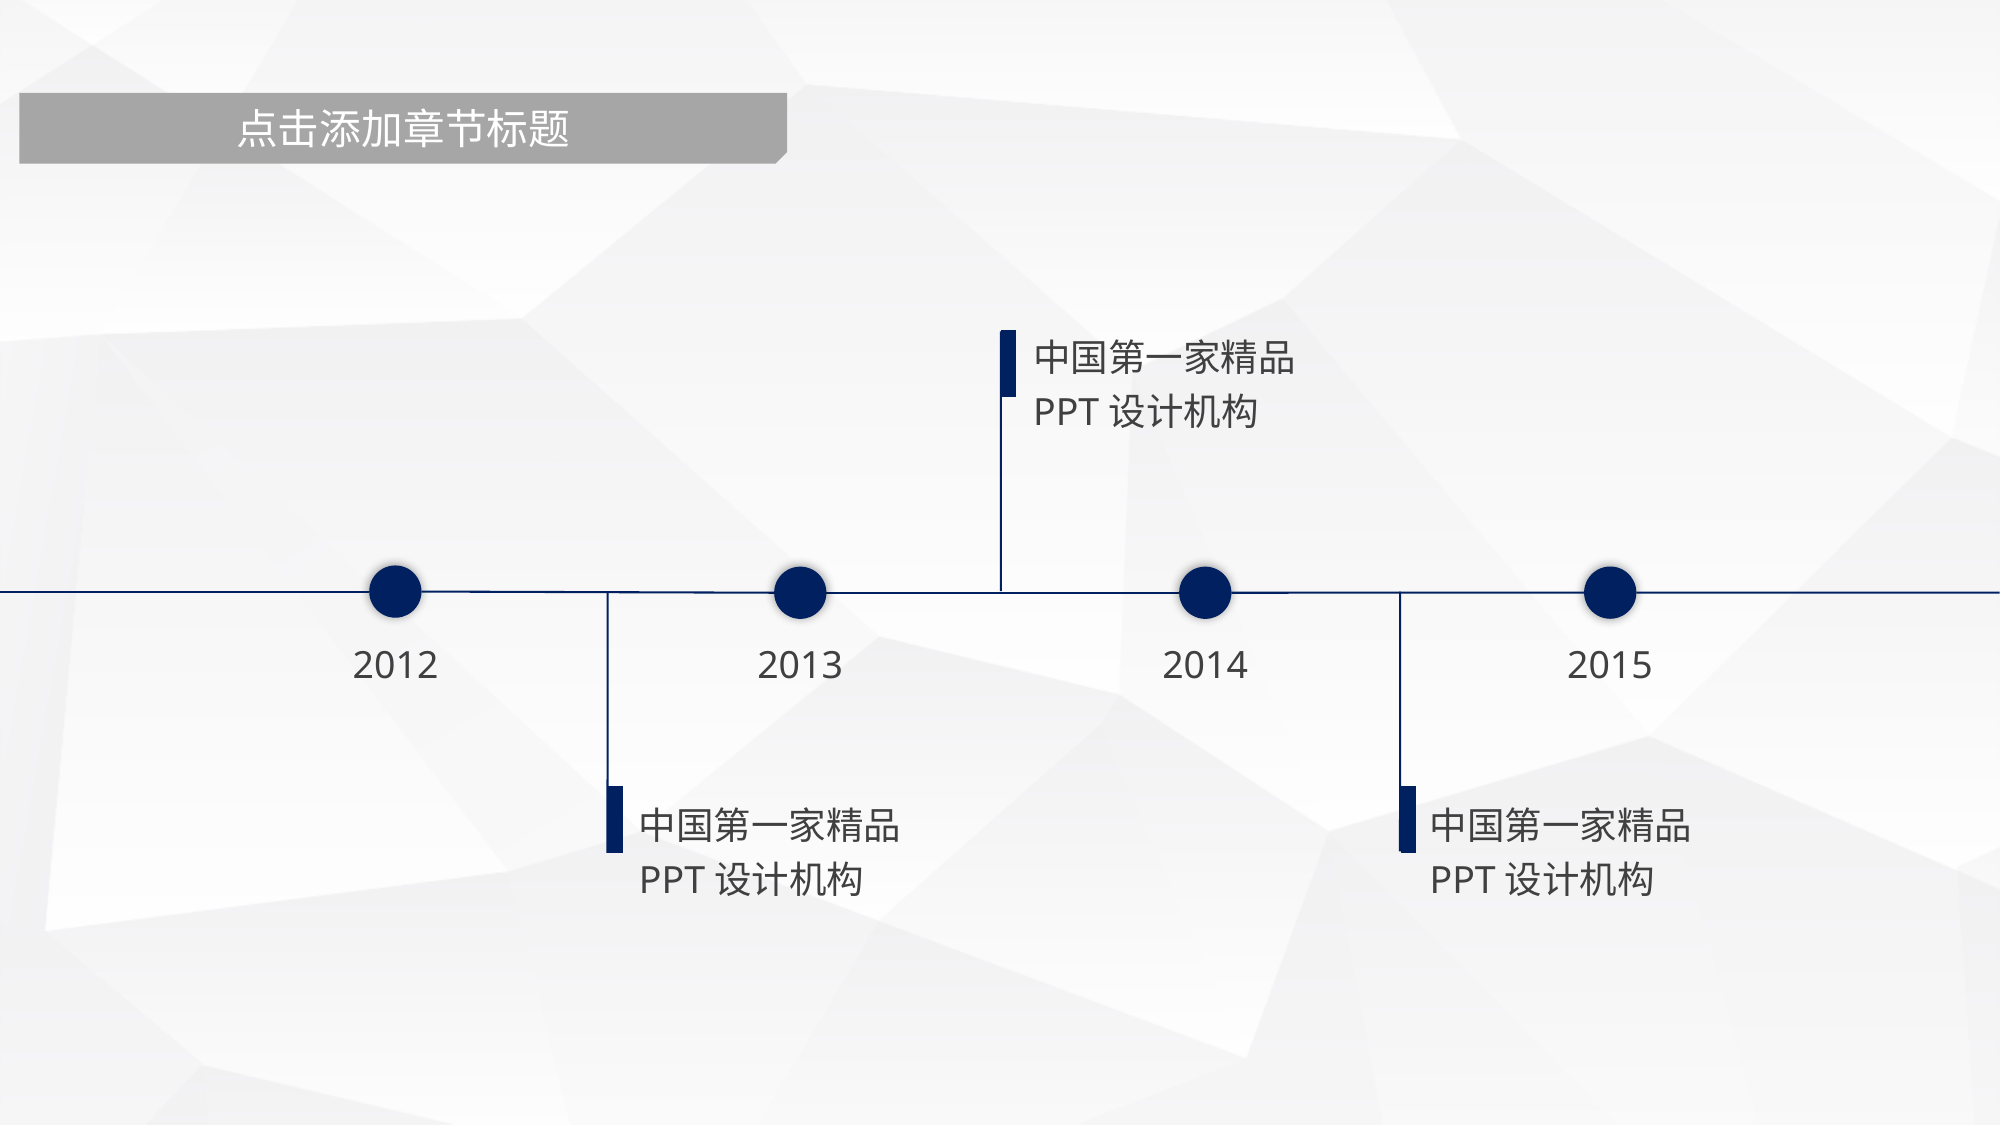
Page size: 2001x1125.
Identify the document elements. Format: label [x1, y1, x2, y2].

text_box [607, 593, 623, 853]
text_box [1399, 593, 1416, 852]
text_box [1000, 331, 1015, 592]
picture [0, 0, 2000, 1125]
